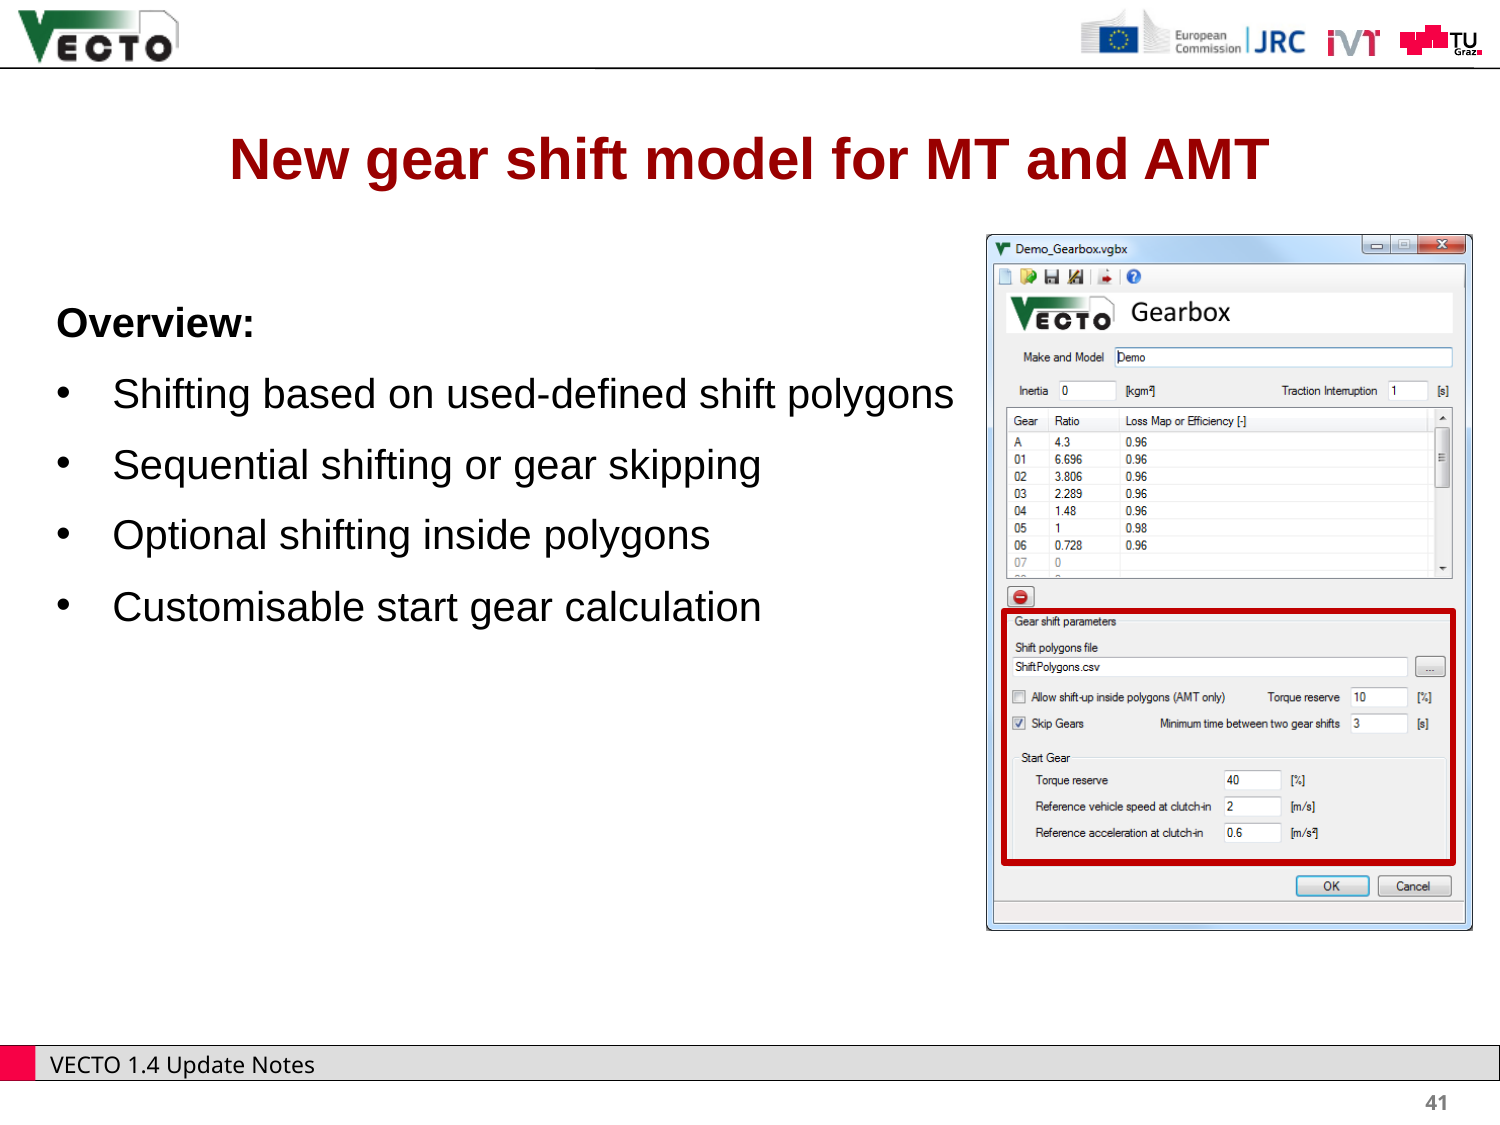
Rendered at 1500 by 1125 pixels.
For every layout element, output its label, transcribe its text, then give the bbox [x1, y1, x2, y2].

text_box Overview: Shifting based on used-defined shift polygons Sequential shifting or gear skipping Optional shifting inside polygons Customisable start gear calculation [41, 288, 980, 637]
picture [985, 234, 1473, 931]
title New gear shift model for MT and AMT [0, 127, 1500, 185]
picture [17, 9, 179, 65]
picture [1080, 7, 1306, 54]
picture [1328, 30, 1380, 56]
